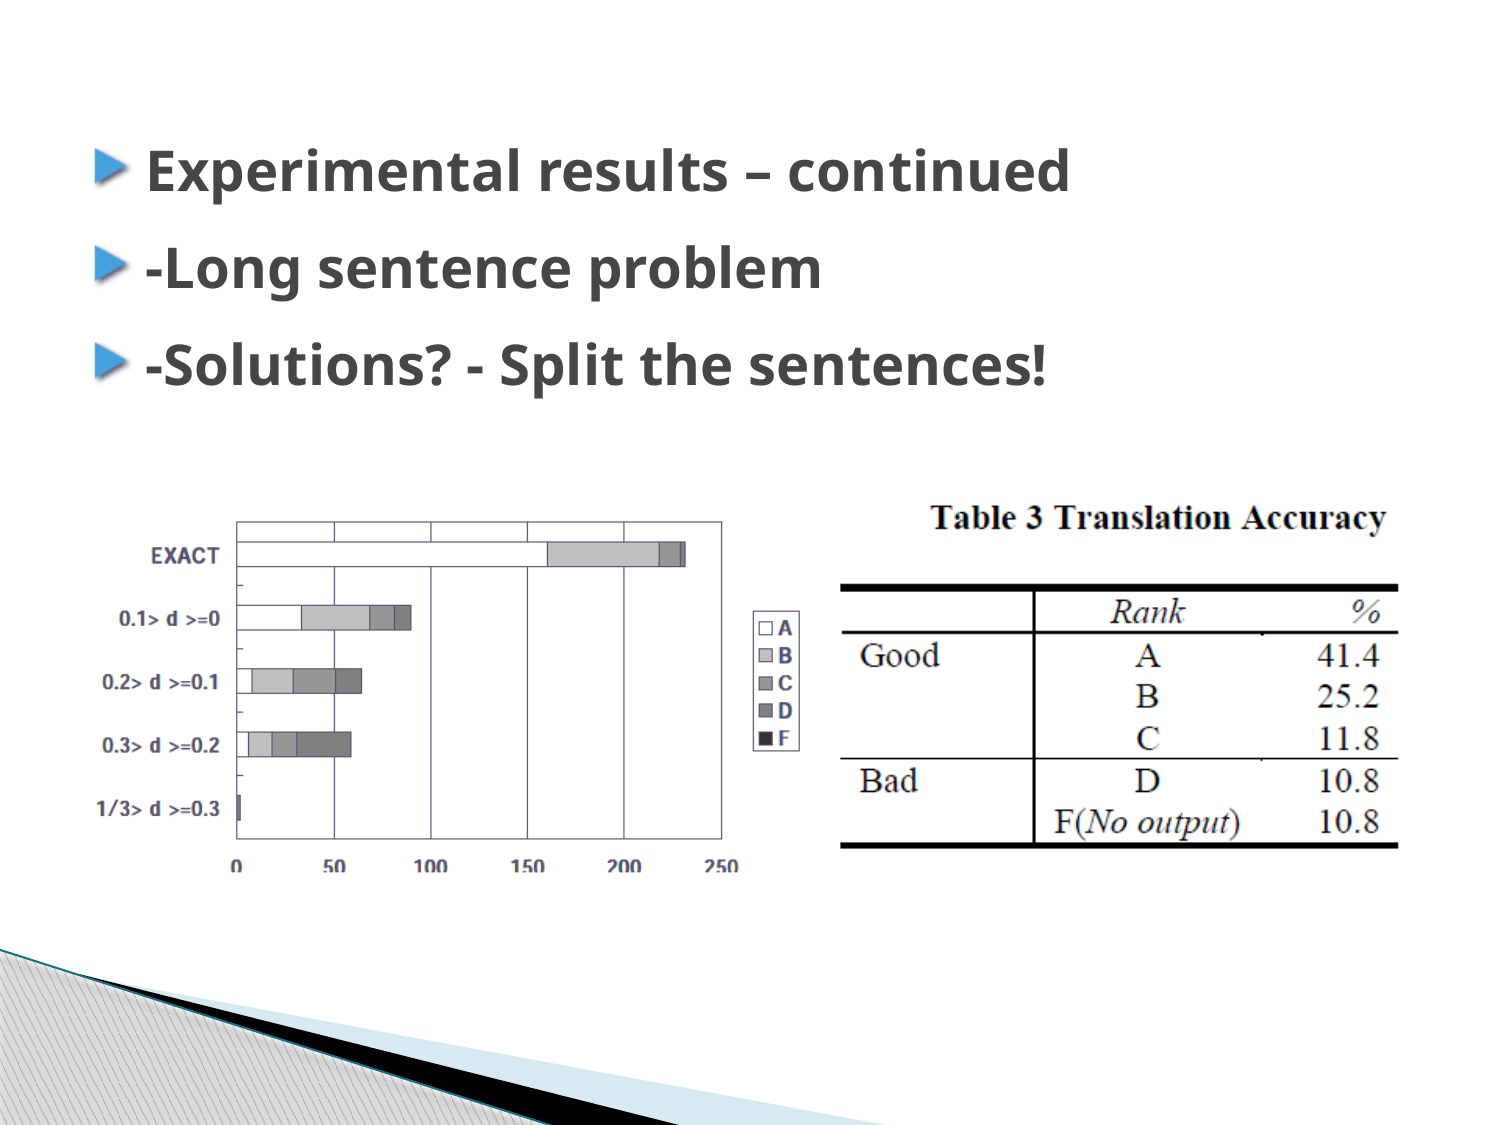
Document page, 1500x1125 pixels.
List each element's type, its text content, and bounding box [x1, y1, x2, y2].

text_box Experimental results – continued -Long sentence problem -Solutions? - Split the sentences! [74, 134, 1425, 450]
picture [92, 144, 136, 193]
picture [824, 498, 1426, 863]
picture [92, 338, 136, 388]
picture [92, 241, 136, 291]
picture [74, 518, 807, 883]
